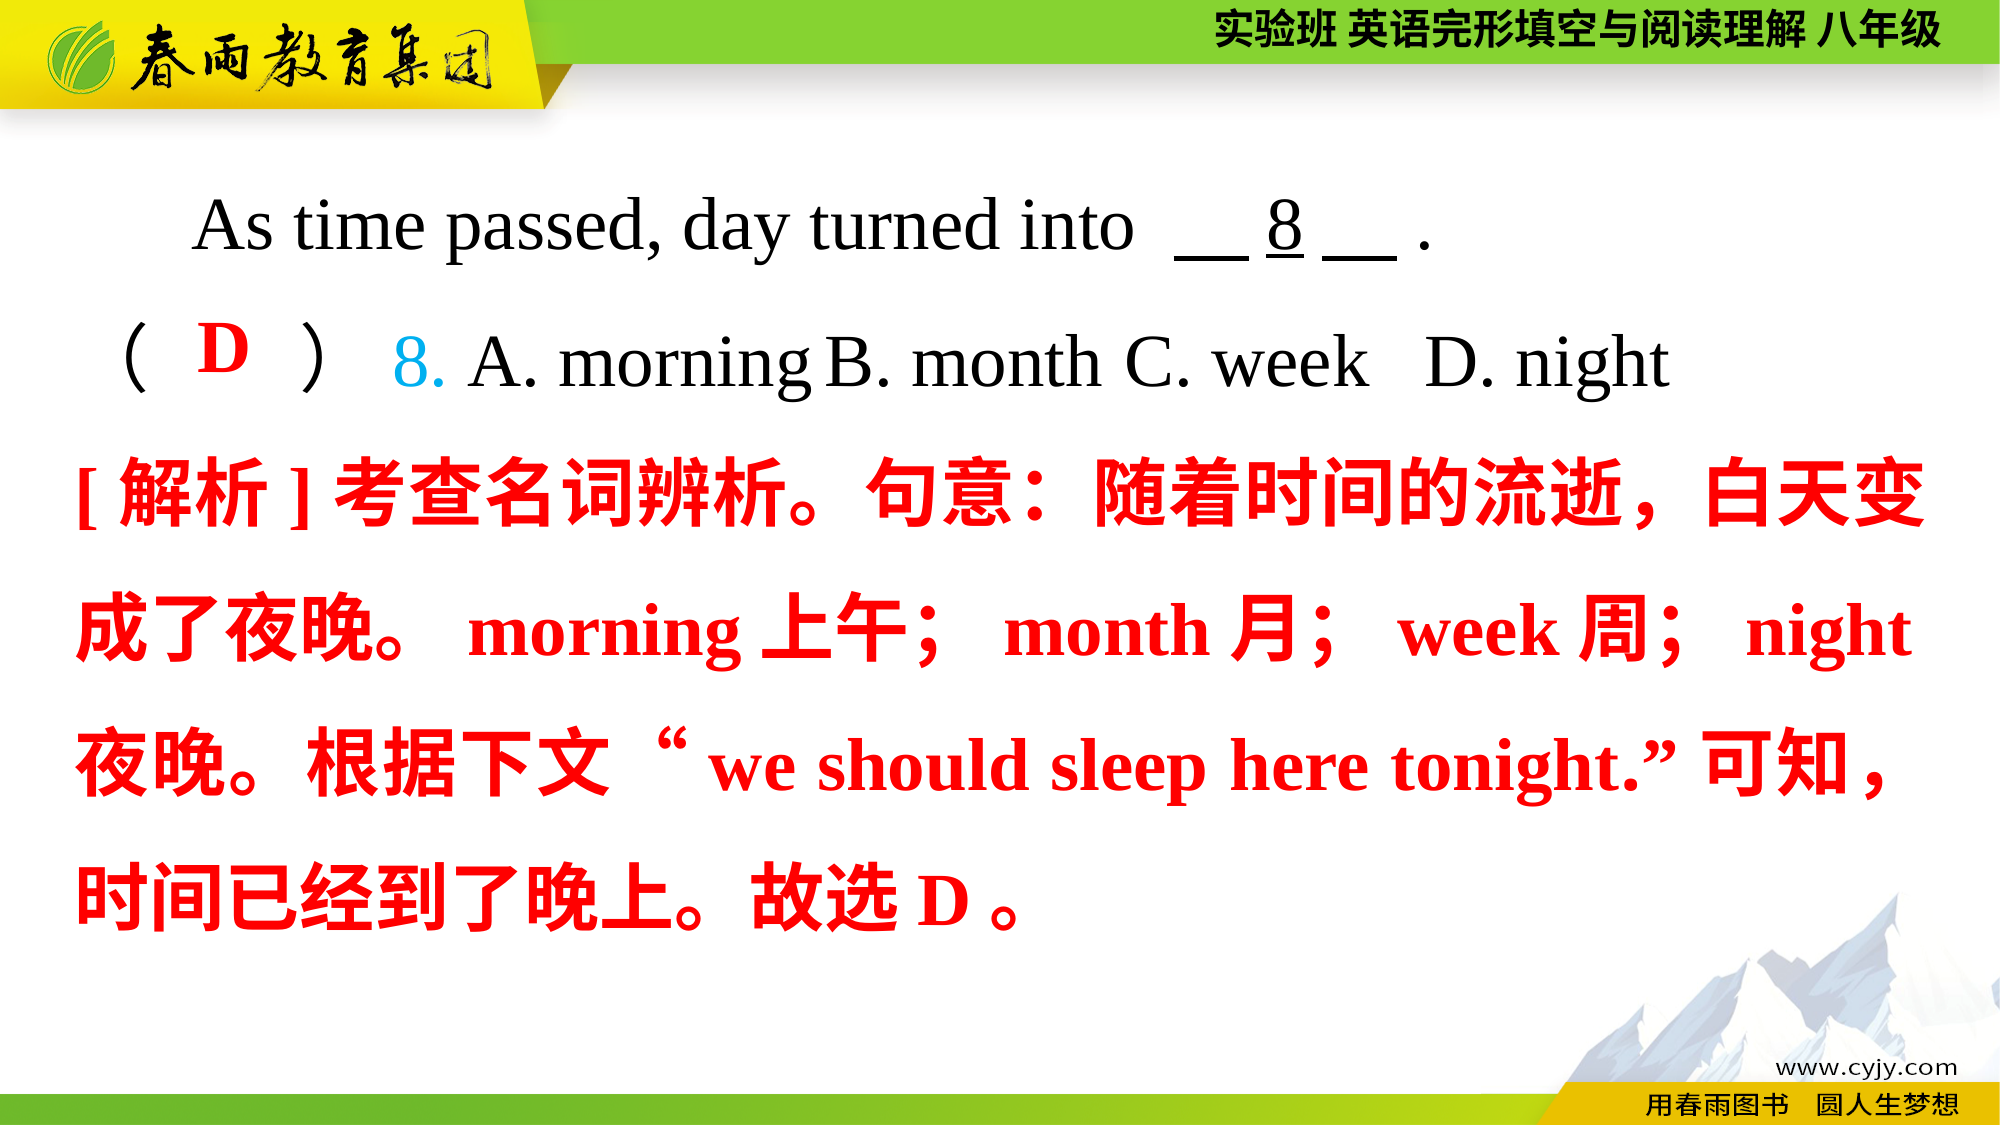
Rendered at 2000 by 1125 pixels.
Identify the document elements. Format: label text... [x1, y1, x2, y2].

picture [0, 0, 2000, 1125]
list As time passed, day turned into 8 . [59, 122, 1944, 257]
text_box D [182, 289, 267, 393]
text_box （ ）8. A. morning B. month C. week D. night [59, 258, 1944, 393]
text_box [解析]考查名词辨析。句意：随着时间的流逝，白天变成了夜晚。morning上午；month月；week周；night夜晚。根据下文“we should sleep here tonight.”可知，时间已经到了晚上。故选D。 [59, 393, 1944, 949]
